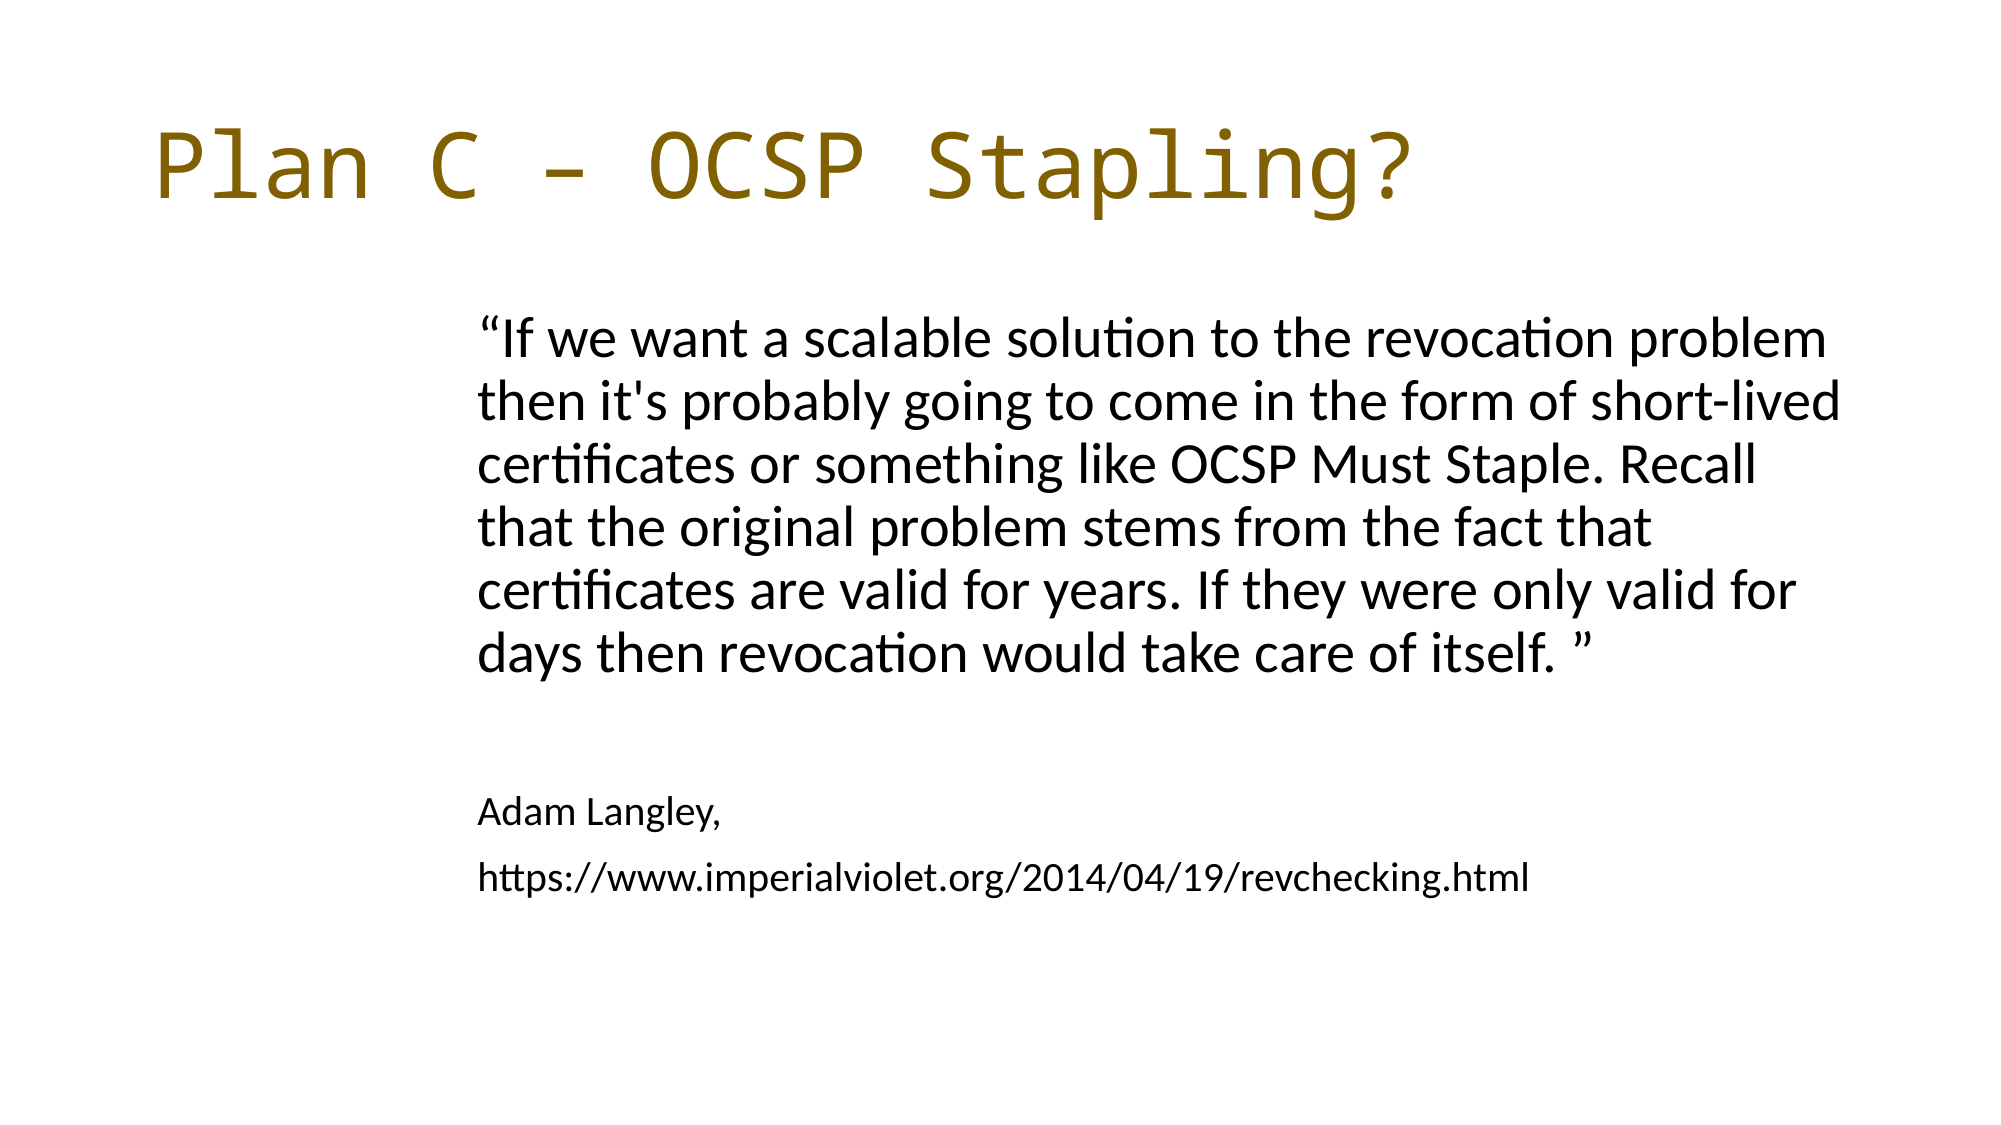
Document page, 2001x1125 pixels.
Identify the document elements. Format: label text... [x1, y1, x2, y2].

title Plan C – OCSP Stapling? [137, 59, 1863, 278]
list “If we want a scalable solution to the revocation problem then it's probably going to come in the form of short-lived certificates or something like OCSP Must Staple. Recall that the original problem stems from the fact that certificates are valid for years. If they were only valid for days then revocation would take care of itself. ” Adam Langley, https://www.imperialviolet.org/2014/04/19/revchecking.html [462, 299, 1863, 1014]
